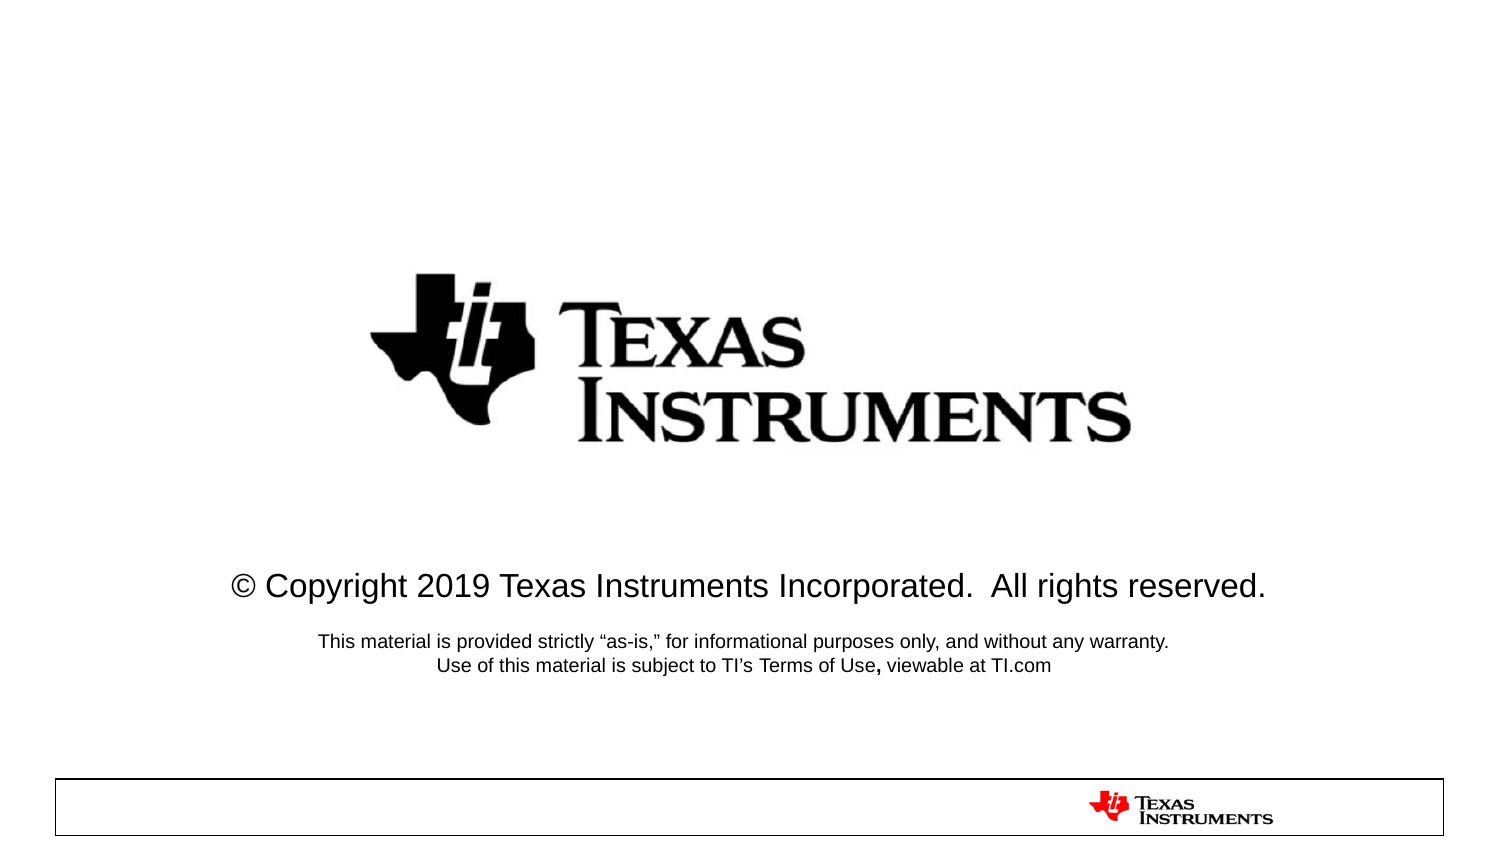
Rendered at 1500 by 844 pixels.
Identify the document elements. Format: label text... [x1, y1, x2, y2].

picture [1087, 789, 1274, 825]
picture [152, 40, 1348, 600]
text_box © Copyright 2019 Texas Instruments Incorporated. All rights reserved. This material is provided strictly “as-is,” for informational purposes only, and without any warranty. Use of this material is subject to TI’s Terms of Use, viewable at TI.com [0, 516, 1500, 709]
